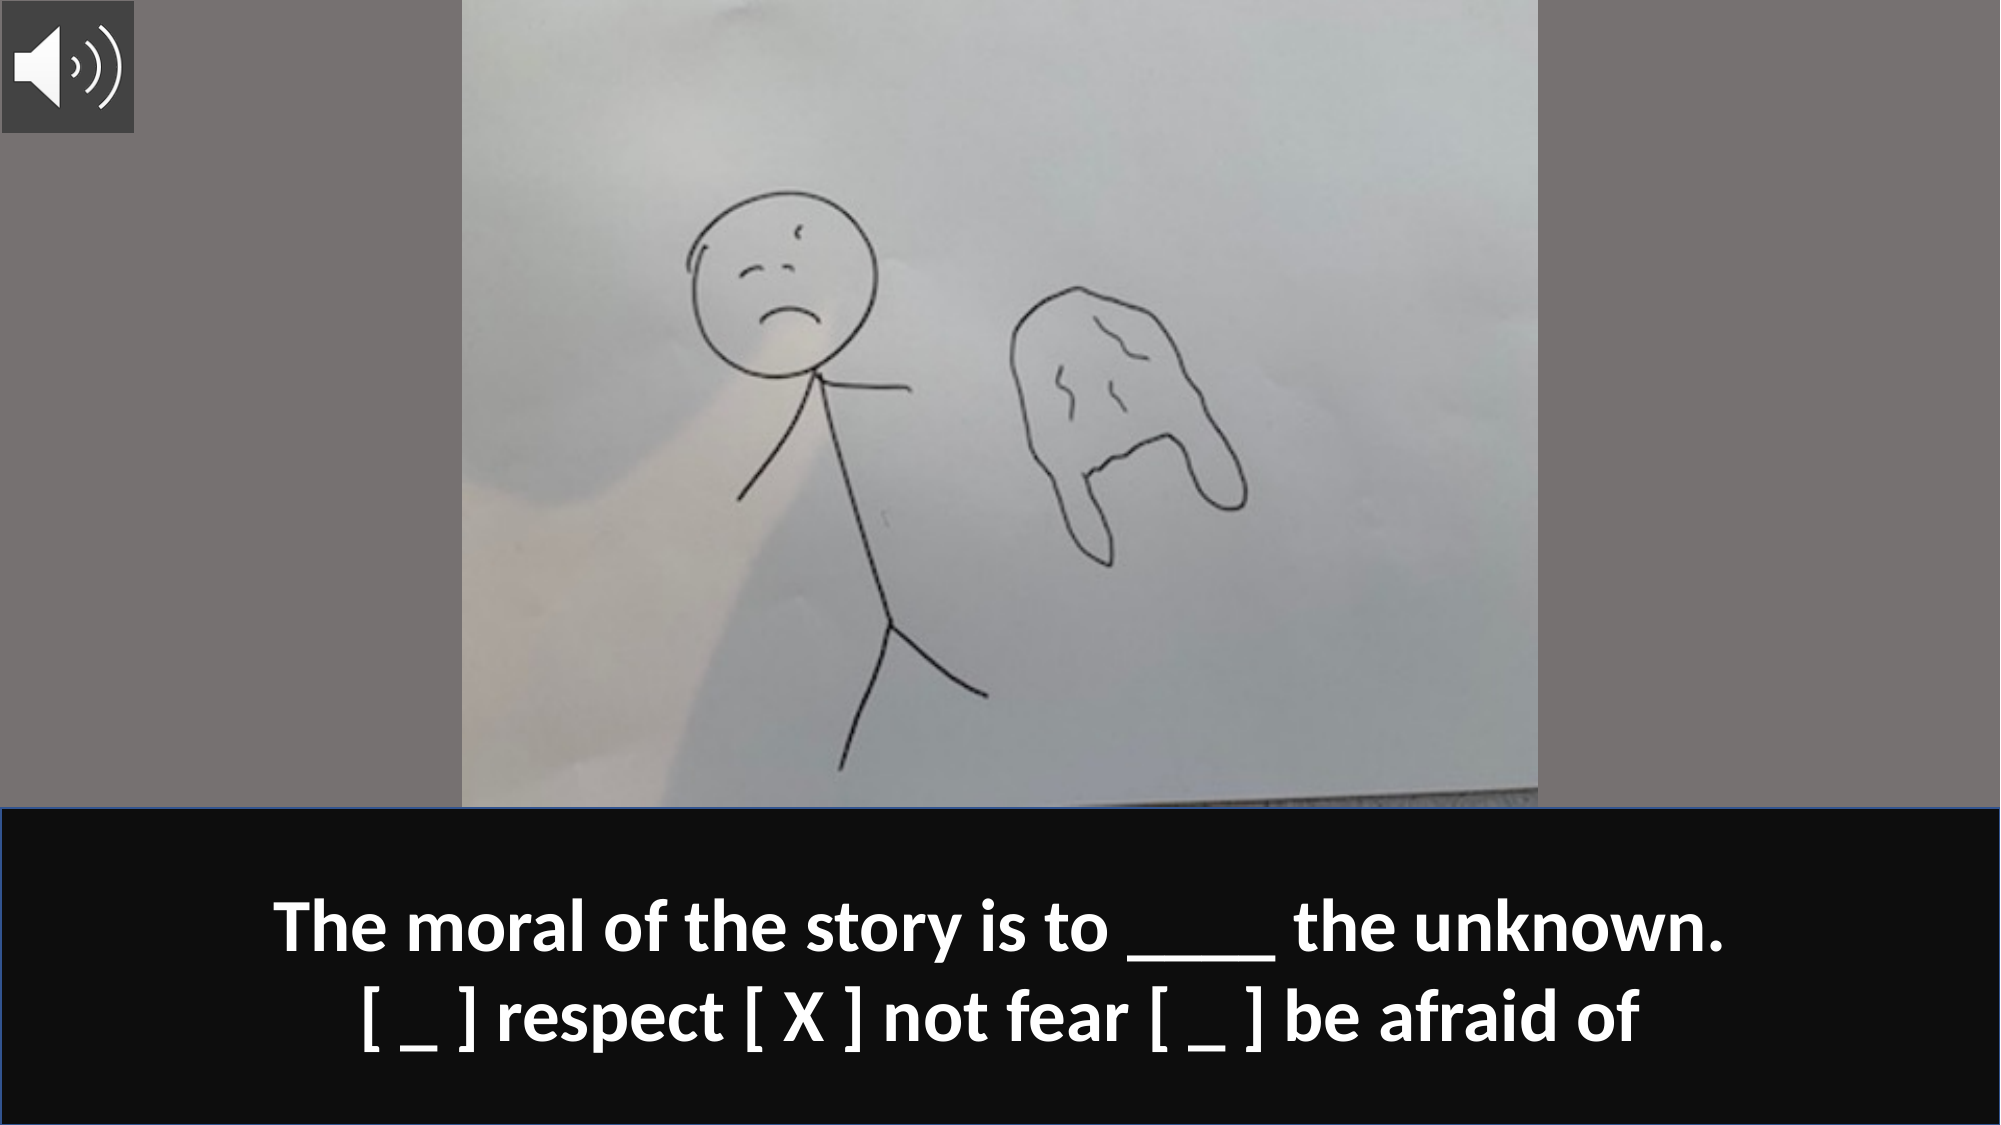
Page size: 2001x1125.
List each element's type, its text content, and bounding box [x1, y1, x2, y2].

text_box The moral of the story is to ____ the unknown. [ _ ] respect [ X ] not fear [ _ ] be afraid of [0, 807, 2000, 1125]
picture [1, 0, 135, 134]
picture [462, 0, 1538, 807]
